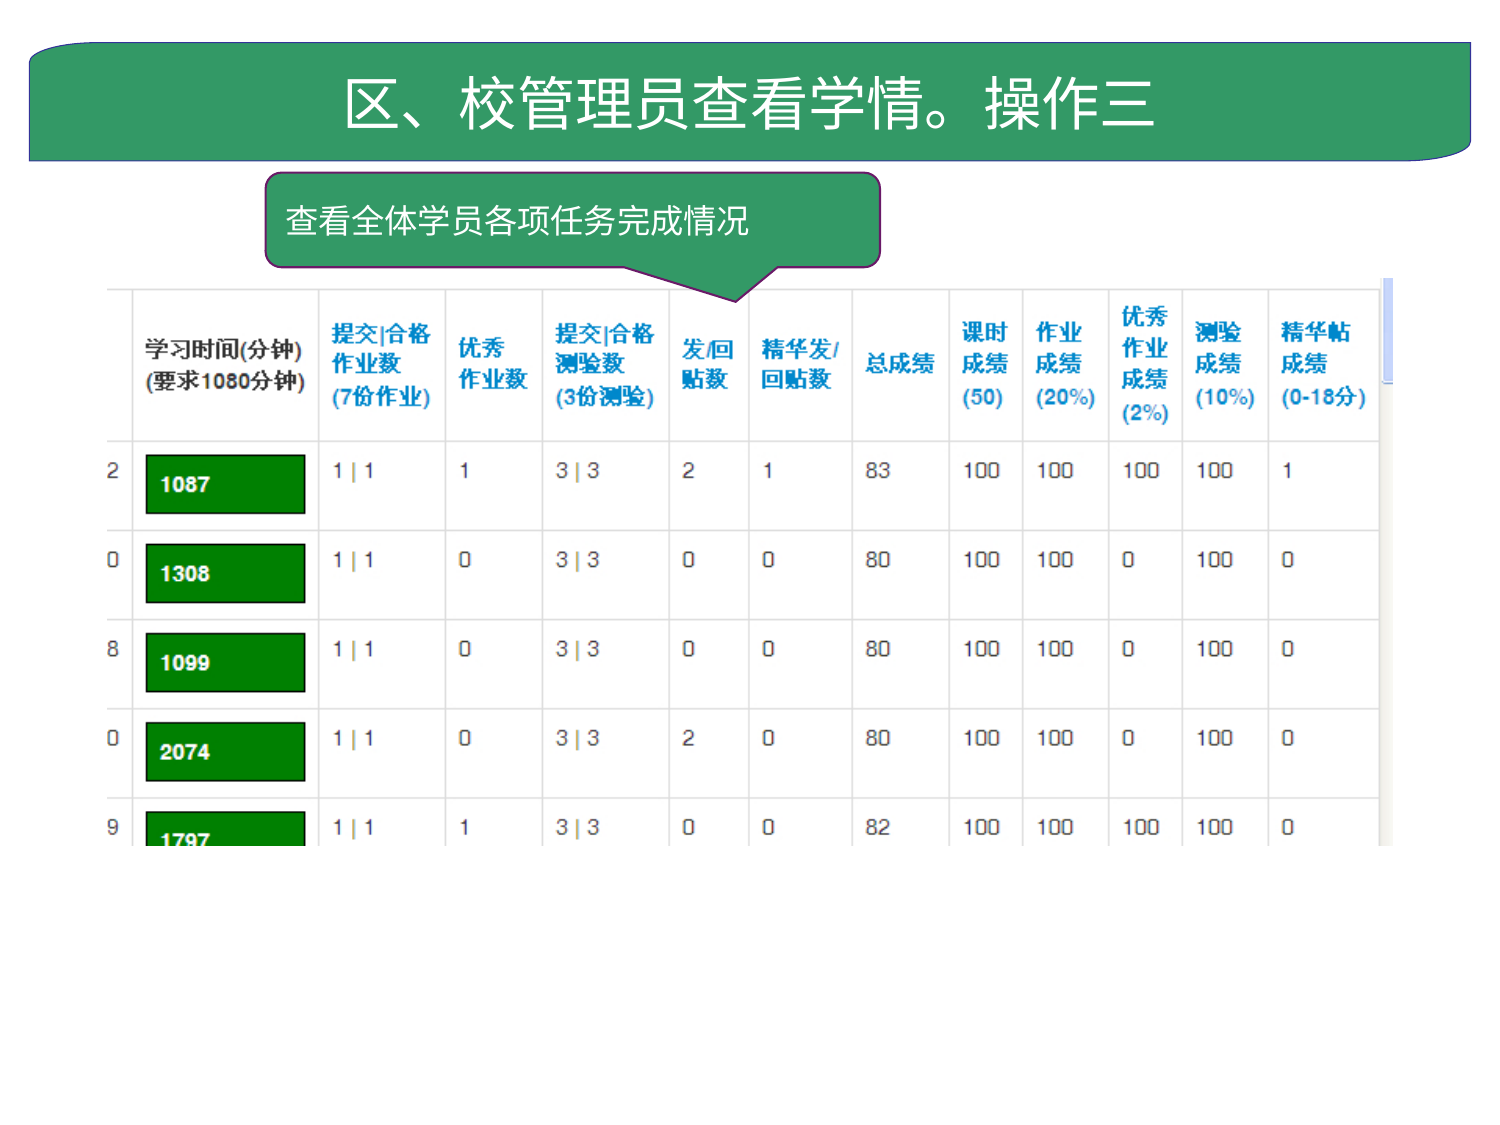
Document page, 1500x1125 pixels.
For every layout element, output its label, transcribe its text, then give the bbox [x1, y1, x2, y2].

text_box 查看全体学员各项任务完成情况 [265, 172, 880, 277]
text_box 区、校管理员查看学情。操作三 [29, 42, 1471, 161]
picture [107, 278, 1393, 847]
